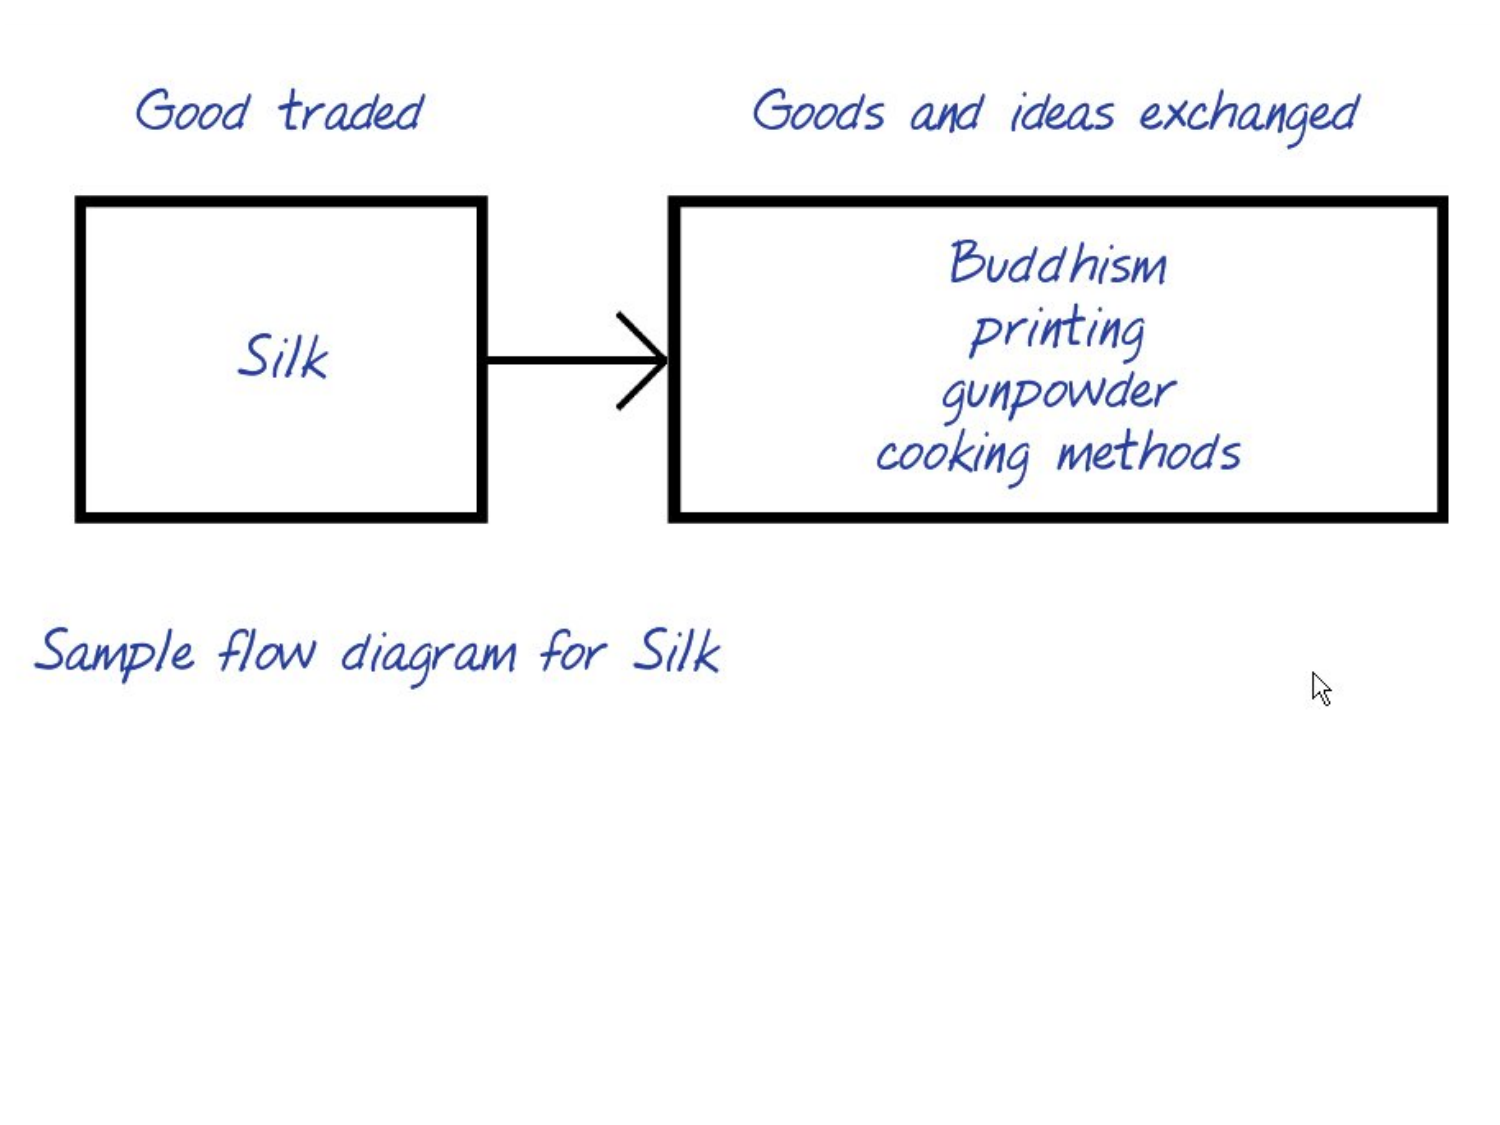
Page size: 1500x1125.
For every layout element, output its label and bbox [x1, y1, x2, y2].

list [5, 24, 1491, 726]
